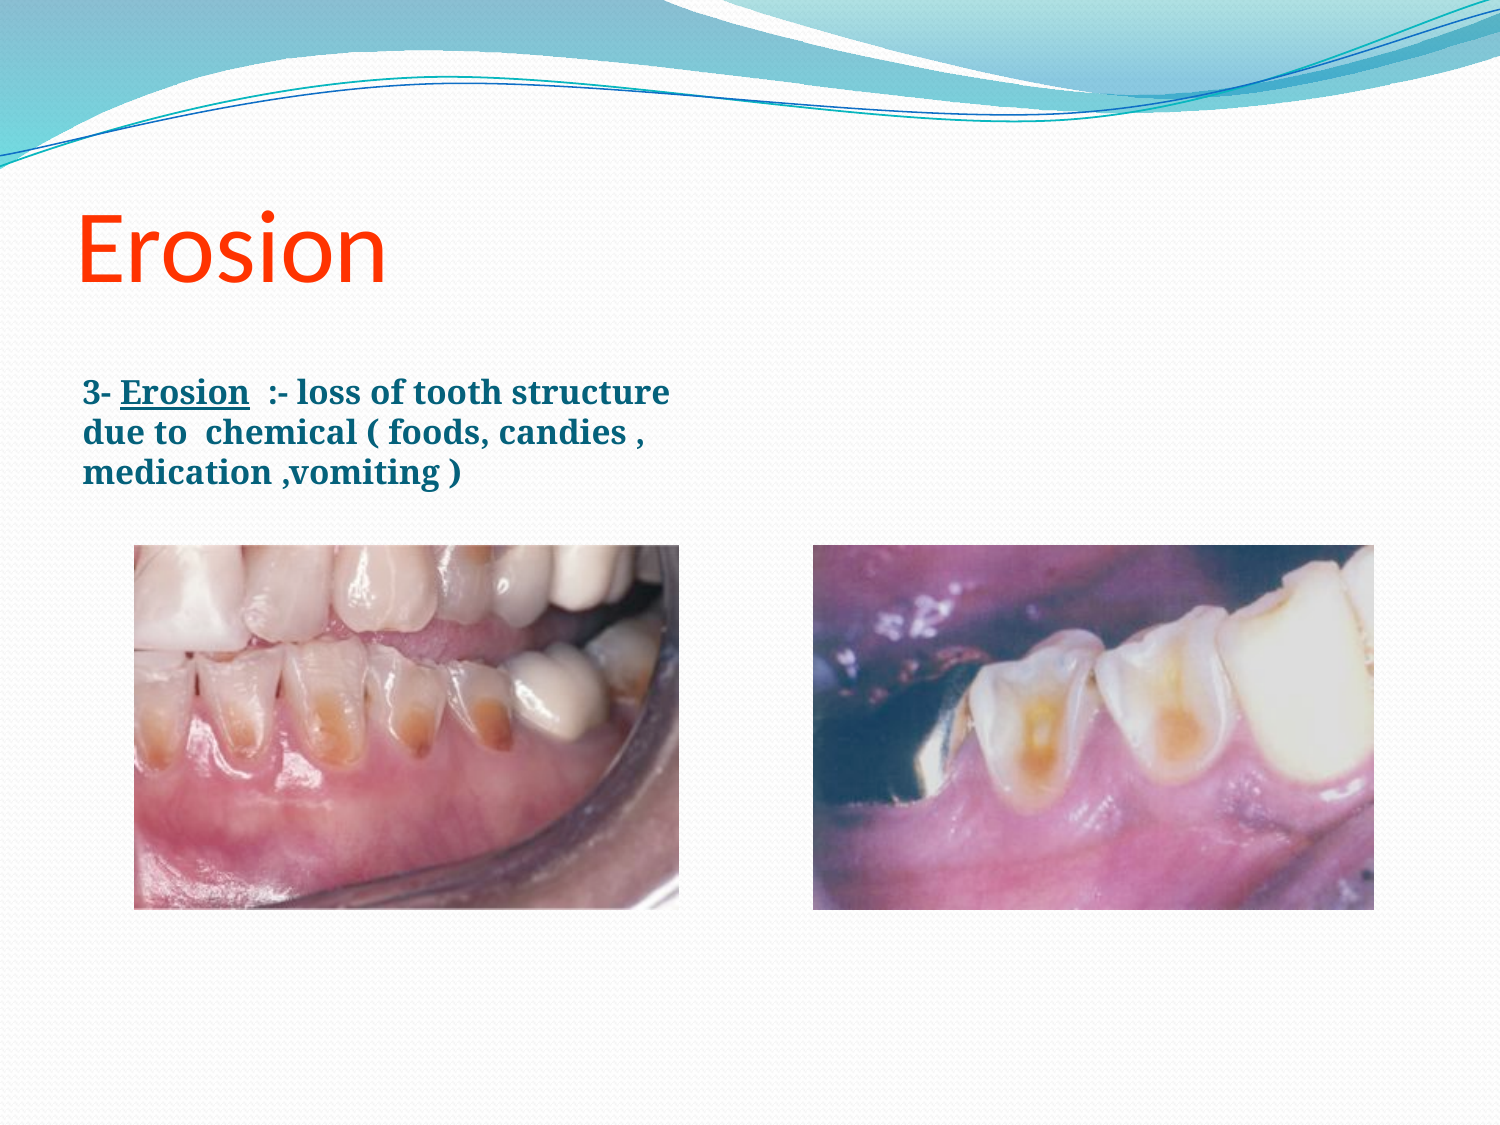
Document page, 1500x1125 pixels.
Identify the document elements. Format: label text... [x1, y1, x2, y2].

list 3- Erosion :- loss of tooth structure due to chemical ( foods, candies , medication ,vomiting ) [75, 337, 738, 525]
title Erosion [75, 115, 1425, 303]
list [813, 545, 1374, 911]
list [134, 545, 679, 911]
